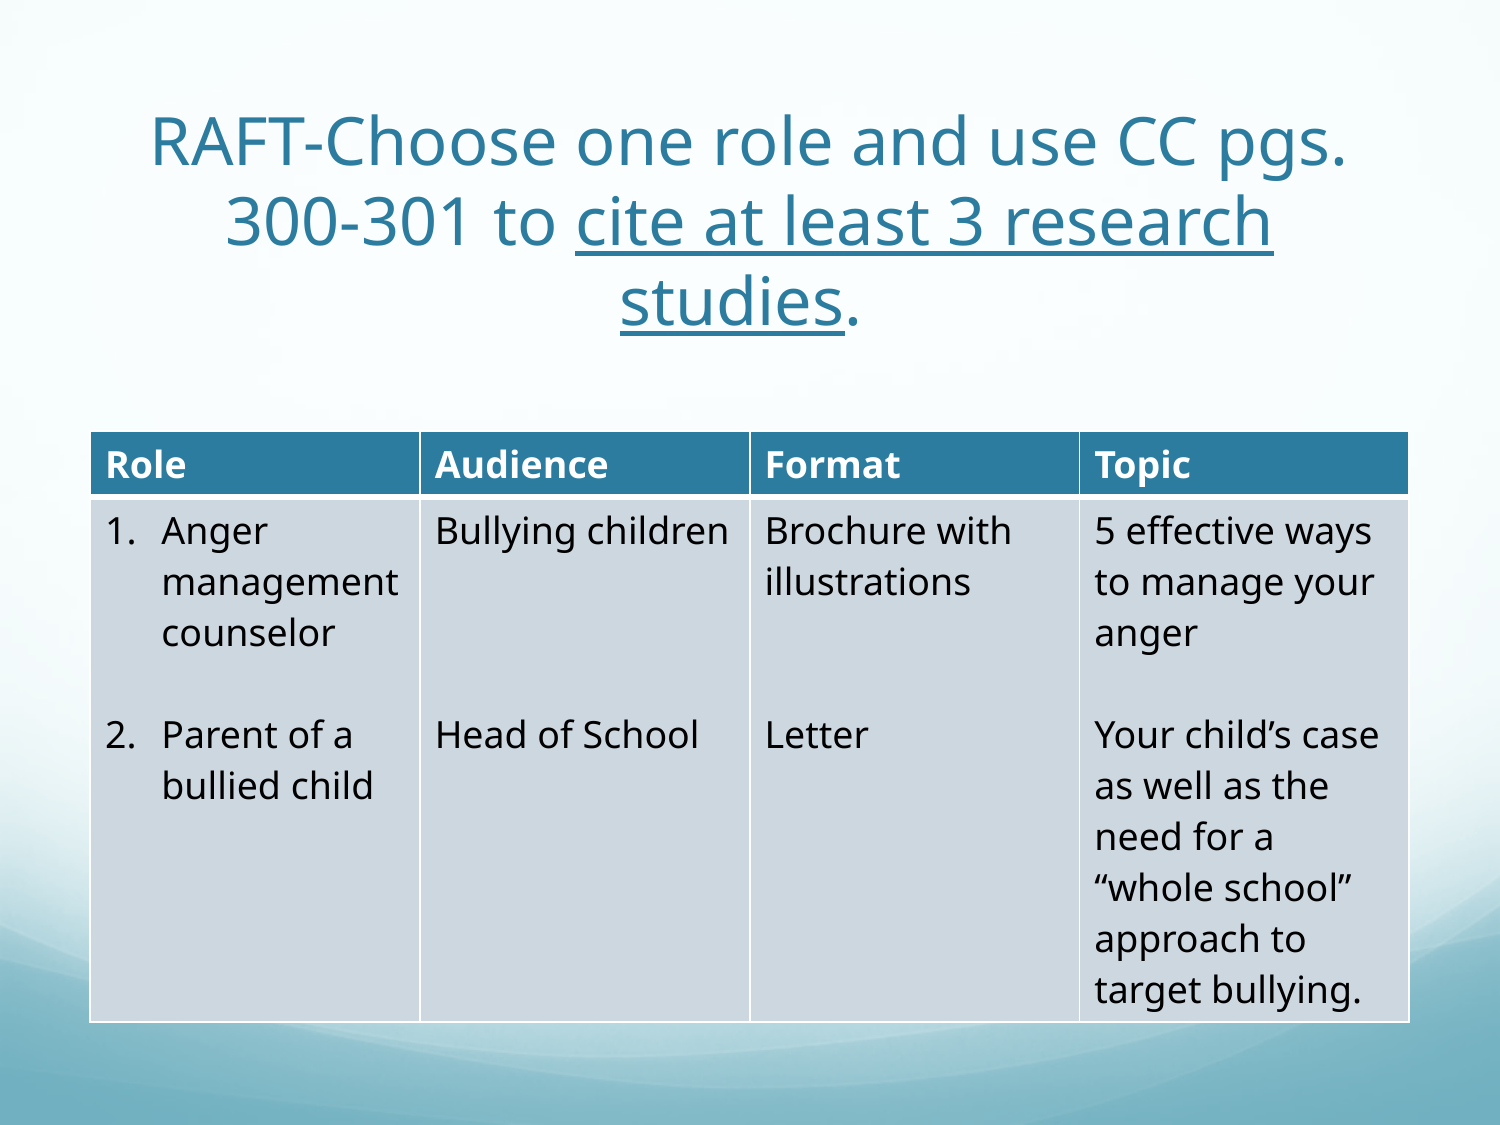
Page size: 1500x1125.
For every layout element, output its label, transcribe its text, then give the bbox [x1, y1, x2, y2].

table_cell Brochure with illustrations Letter [751, 500, 1079, 1021]
table_header Topic [1080, 432, 1408, 494]
table_cell Anger management counselor Parent of a bullied child [91, 500, 419, 1021]
title RAFT-Choose one role and use CC pgs. 300-301 to cite at least 3 research studies. [90, 127, 1410, 347]
table_header Role [91, 432, 419, 494]
table_cell Bullying children Head of School [421, 500, 749, 1021]
table_header Audience [421, 432, 749, 494]
table_header Format [751, 432, 1079, 494]
table_cell 5 effective ways to manage your anger Your child’s case as well as the need for a “whole school” approach to target bullying. [1080, 500, 1408, 1021]
